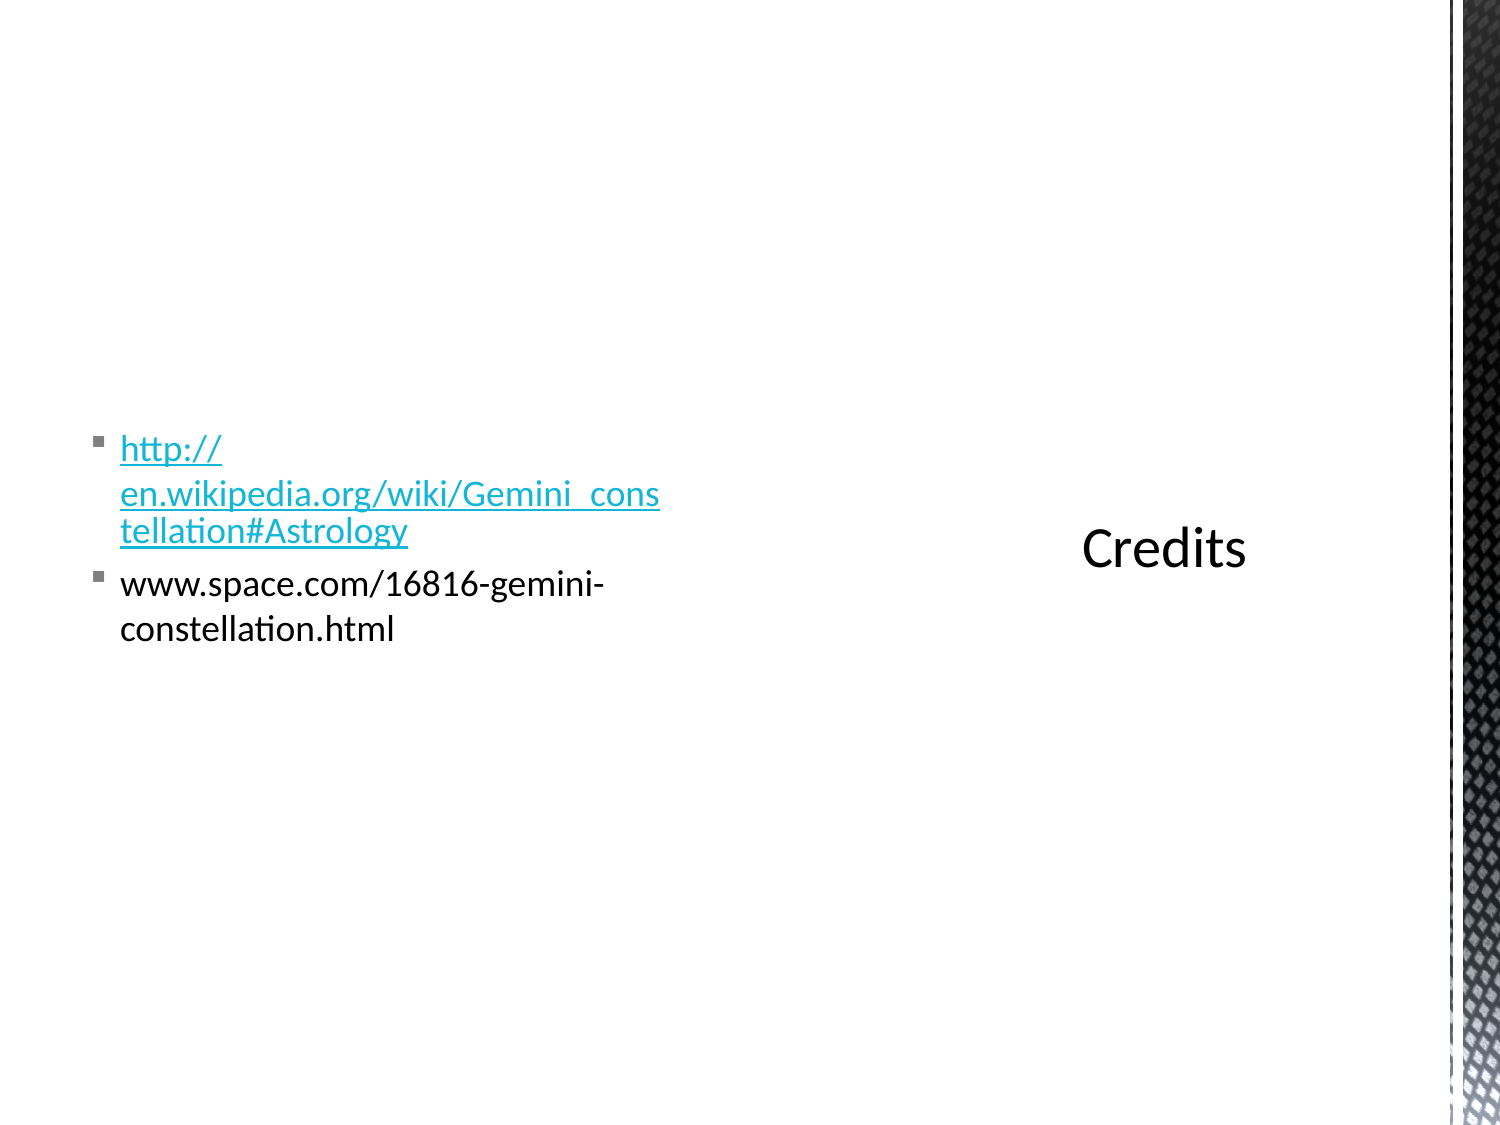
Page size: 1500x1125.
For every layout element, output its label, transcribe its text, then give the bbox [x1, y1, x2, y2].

picture [1447, 0, 1500, 1125]
list http://en.wikipedia.org/wiki/Gemini_constellation#Astrology www.space.com/16816-gemini-constellation.html‎ [75, 75, 675, 1013]
title Credits [800, 75, 1263, 1013]
